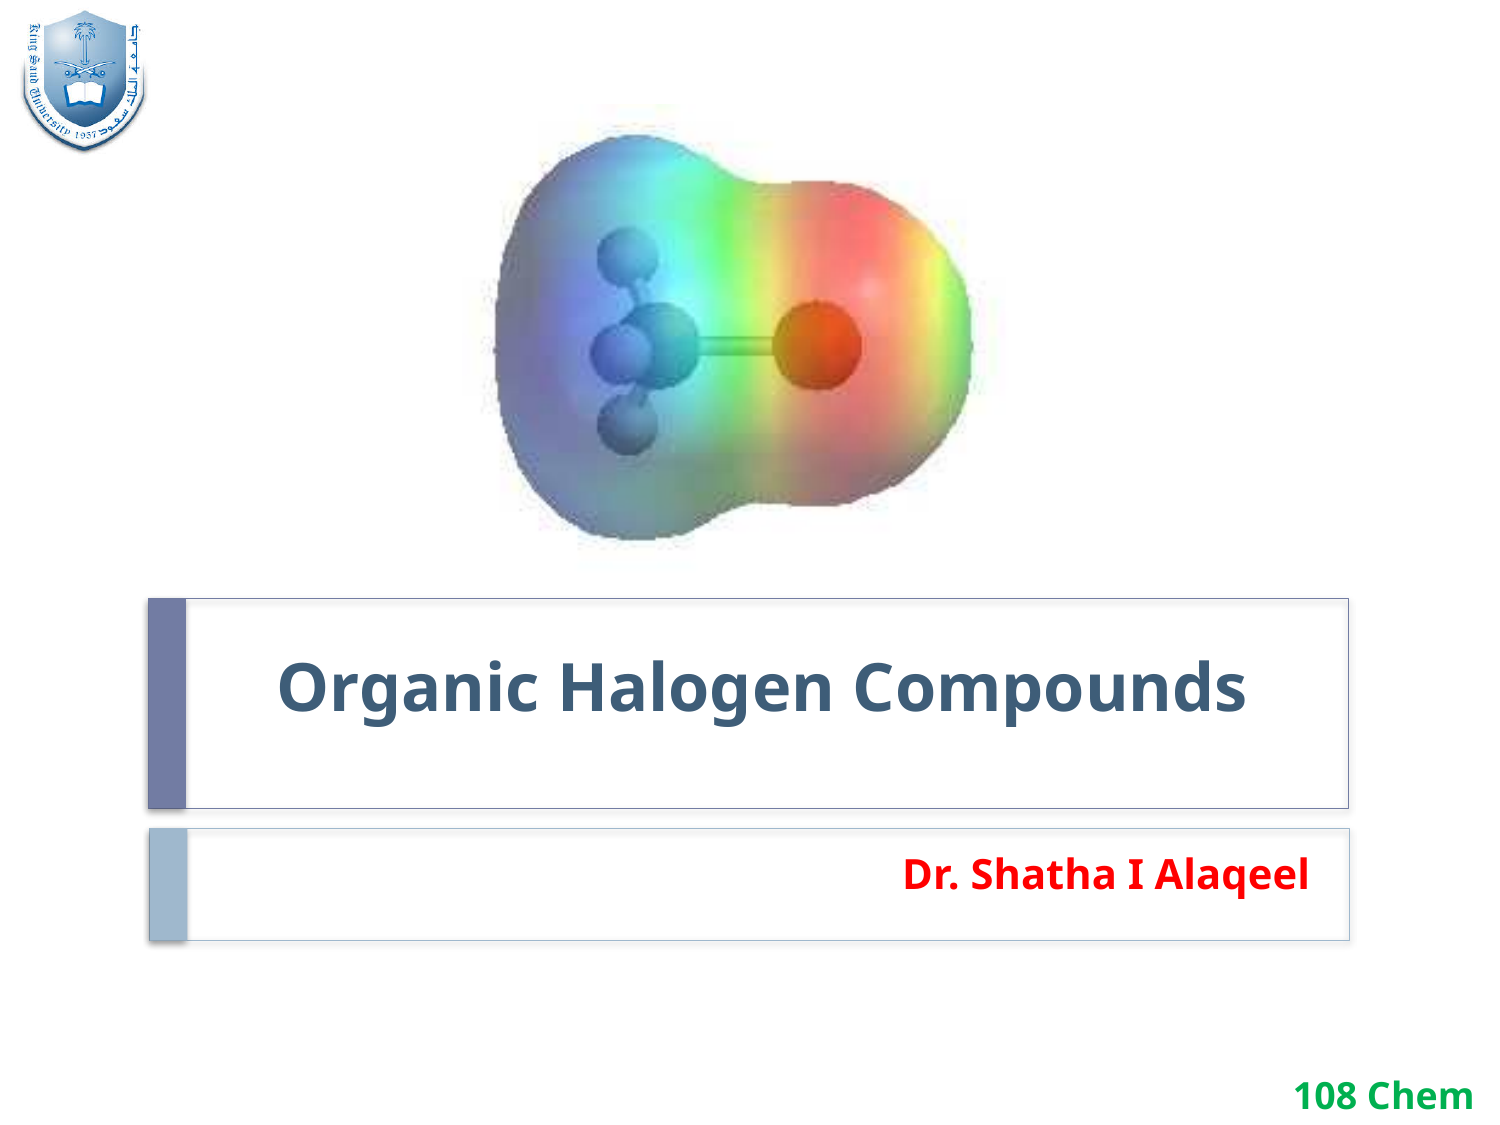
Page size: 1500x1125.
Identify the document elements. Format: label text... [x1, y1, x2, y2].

picture [4, 1, 163, 160]
text_box 108 Chem [1278, 1064, 1490, 1125]
subtitle Dr. Shatha I Alaqeel [200, 840, 1325, 929]
picture [462, 104, 1013, 576]
title Organic Halogen Compounds [200, 637, 1325, 800]
